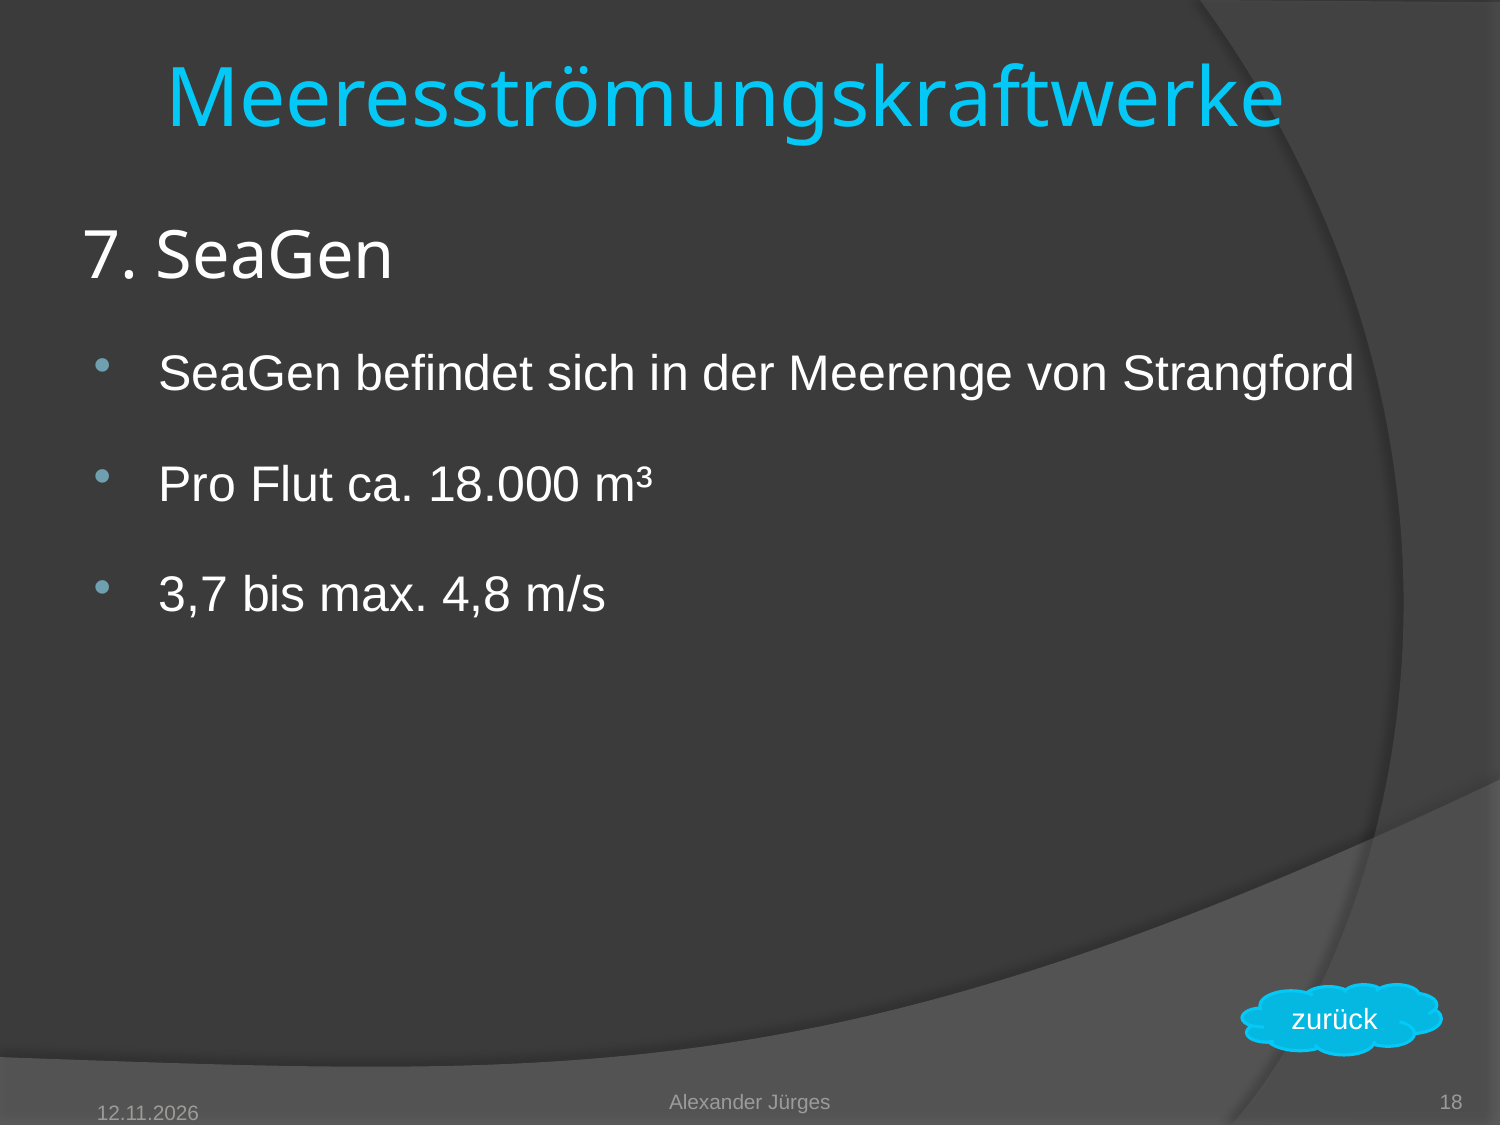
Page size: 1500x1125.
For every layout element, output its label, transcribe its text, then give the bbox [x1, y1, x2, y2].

text_box zurück [1240, 983, 1443, 1057]
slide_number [82, 1065, 432, 1125]
footer Alexander Jürges [512, 1053, 988, 1114]
text_box 7. SeaGen [74, 187, 1500, 317]
slide_number 18 [1337, 1053, 1463, 1114]
text_box Meeresströmungskraftwerke [157, 0, 1383, 187]
list SeaGen befindet sich in der Meerenge von Strangford Pro Flut ca. 18.000 m³ 3,7 bis max. 4,8 m/s [75, 332, 1430, 704]
